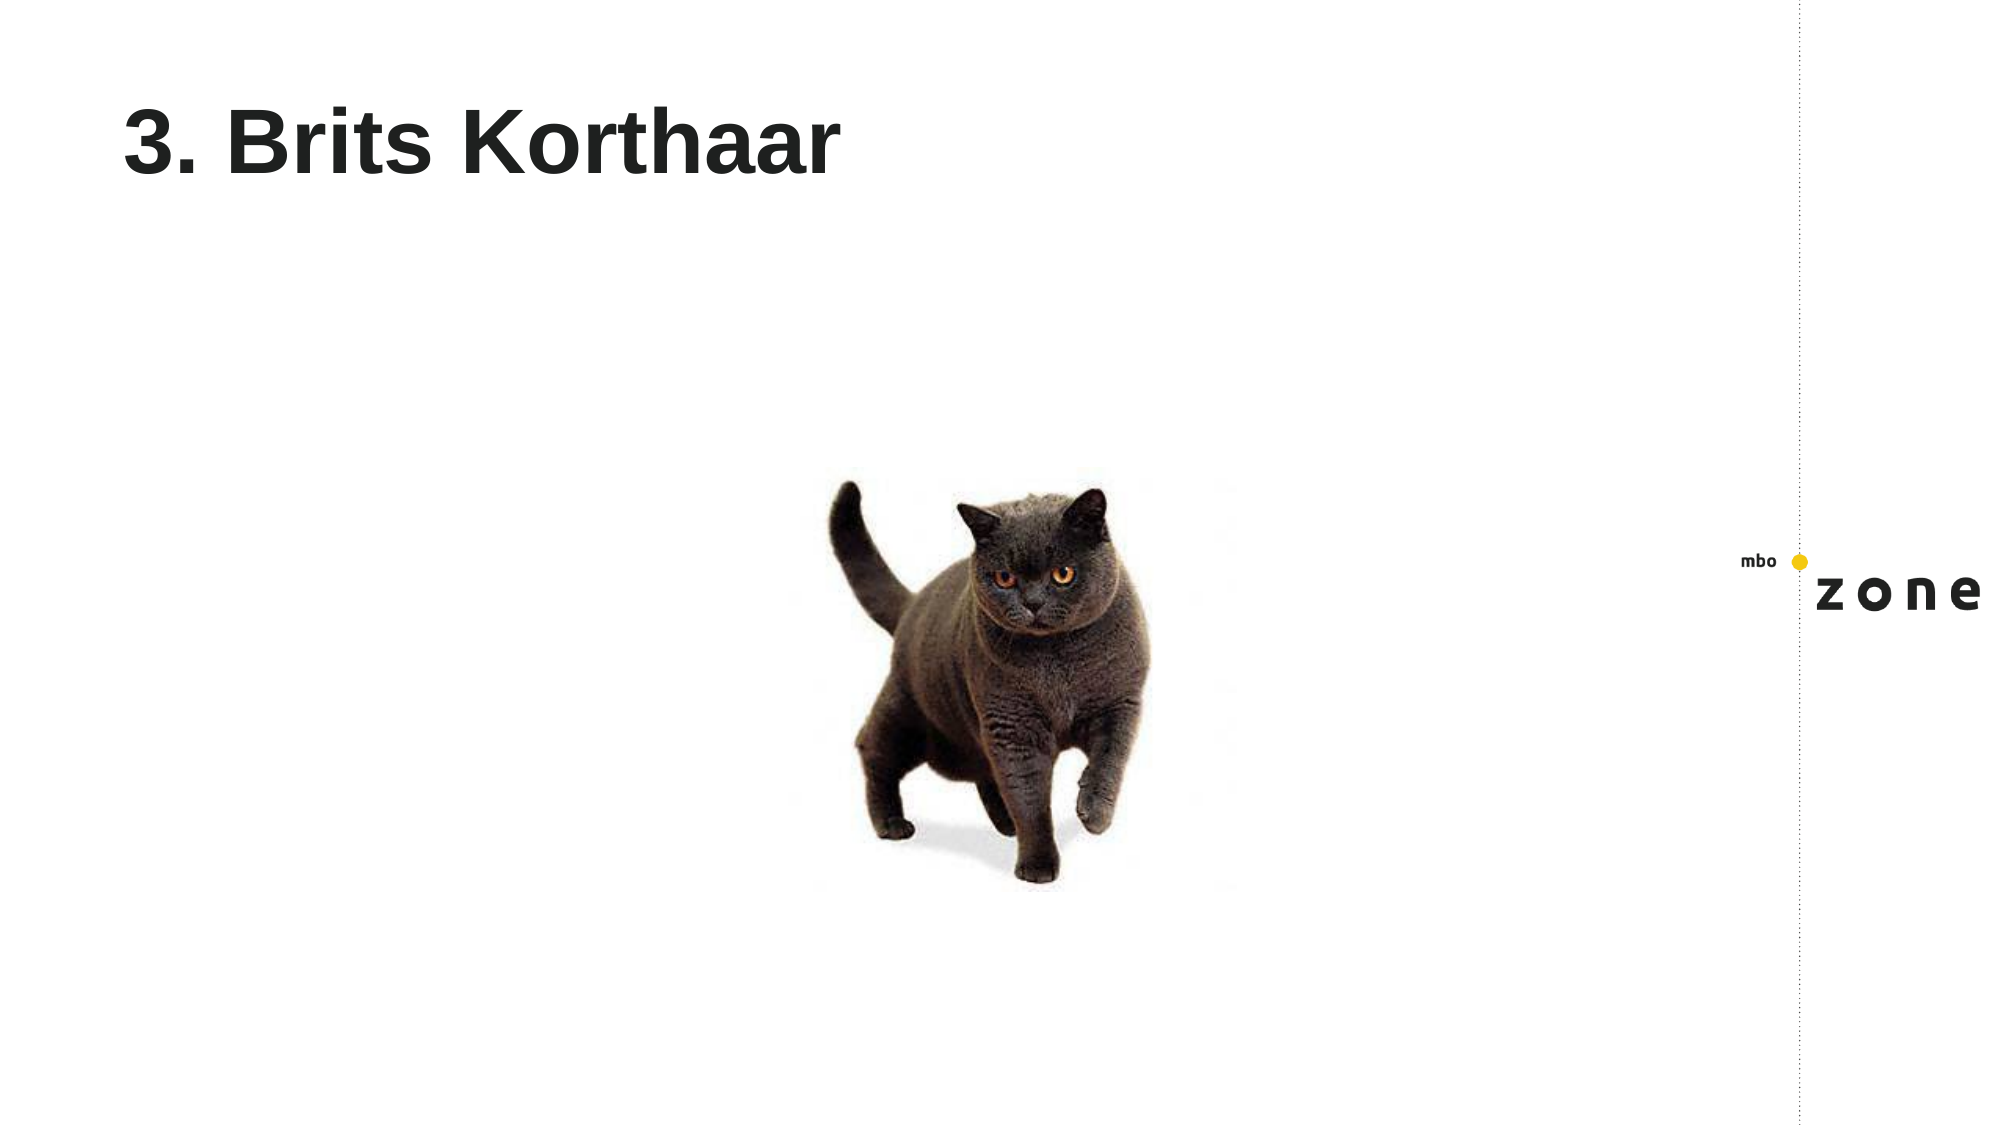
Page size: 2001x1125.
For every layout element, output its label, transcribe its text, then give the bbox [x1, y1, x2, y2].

picture [751, 467, 1237, 892]
picture [1596, 0, 2001, 1125]
title 3. Brits Korthaar [124, 94, 1607, 272]
